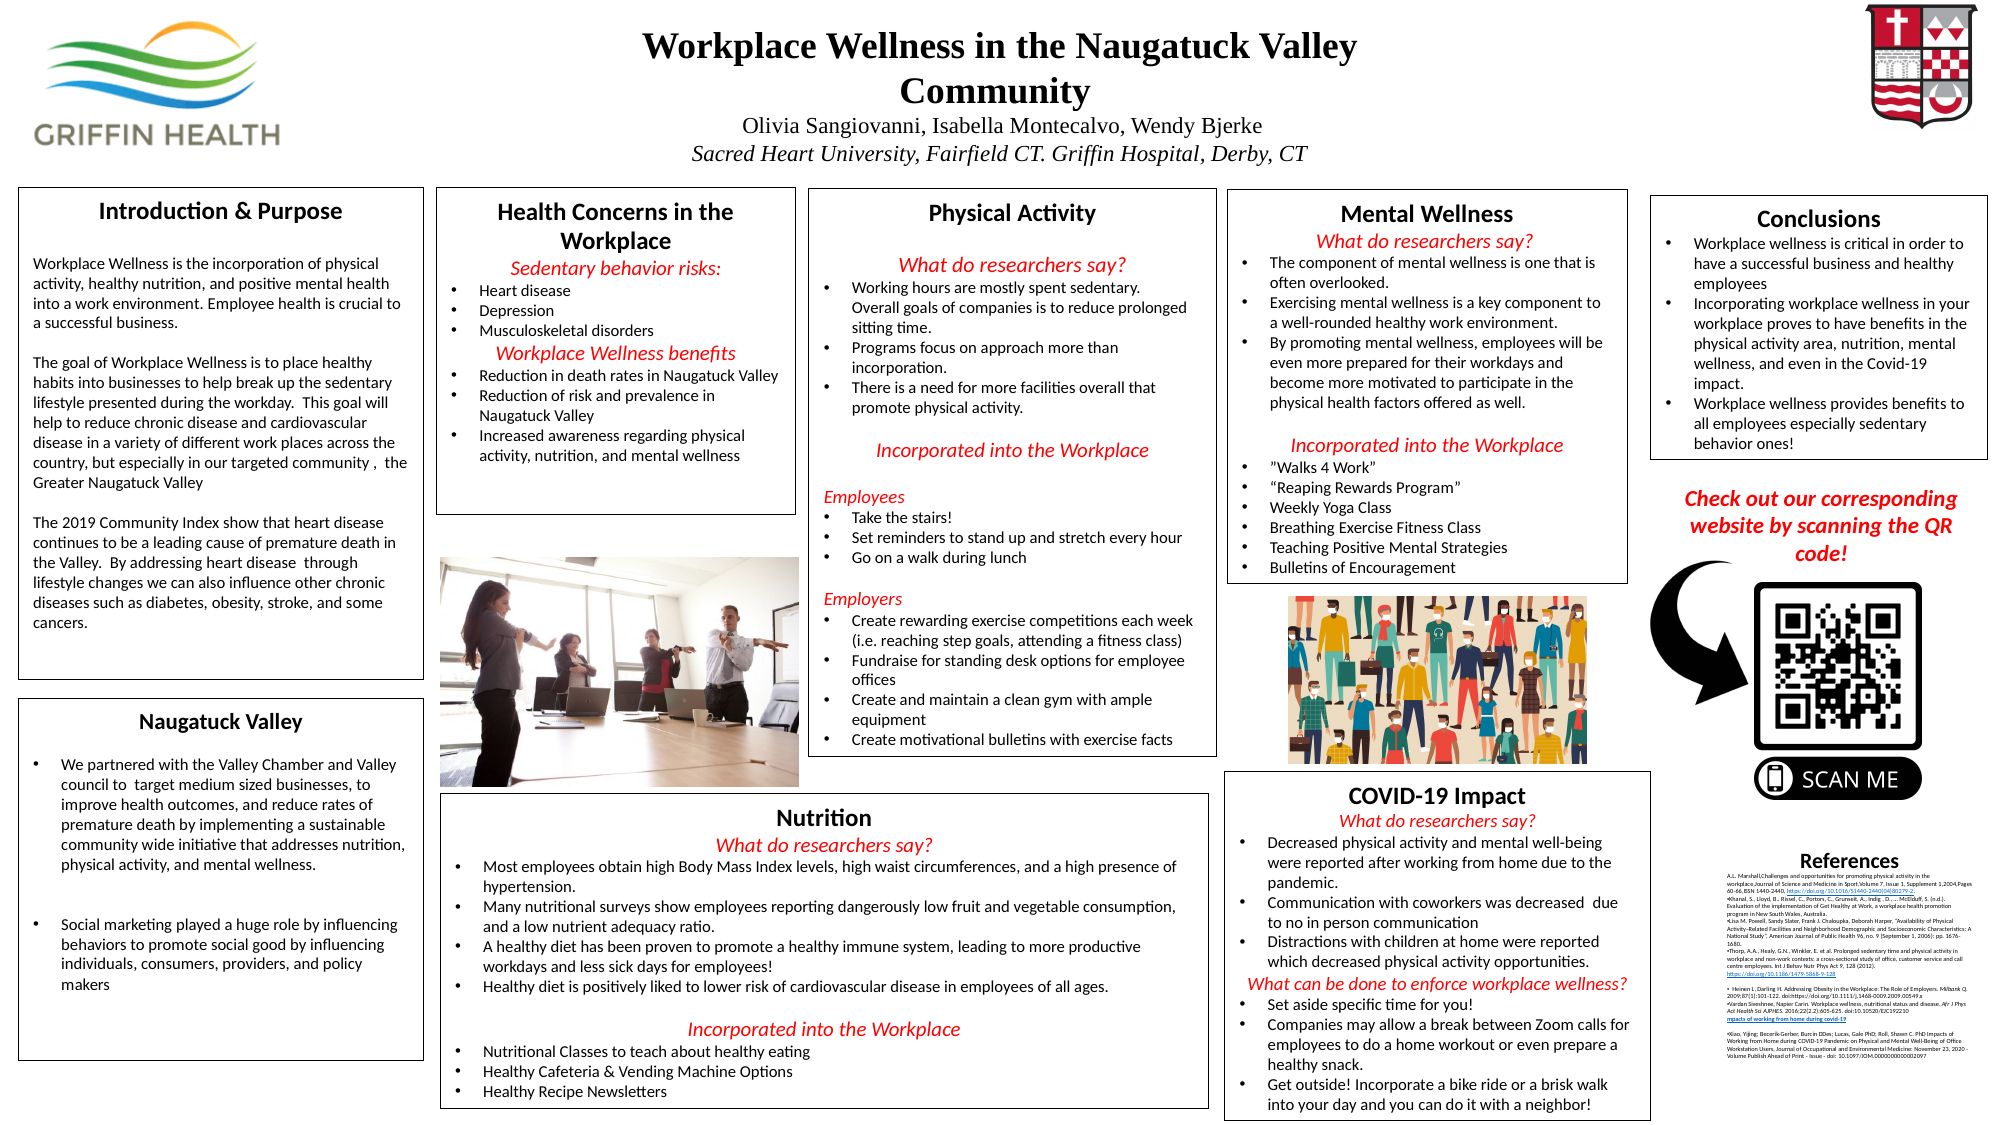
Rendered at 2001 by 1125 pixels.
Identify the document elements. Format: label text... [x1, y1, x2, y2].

text_box References A.L. Marshall,Challenges and opportunities for promoting physical activity in the workplace,Journal of Science and Medicine in Sport,Volume 7, Issue 1, Supplement 1,2004,Pages 60-66,ISSN 1440-2440, https://doi.org/10.1016/S1440-2440(04)80279-2. Khanal, S., Lloyd, B., Rissel, C., Portors, C., Grunseit, A., Indig , D., … McElduff, S. (n.d.). Evaluation of the implementation of Get Healthy at Work, a workplace health promotion program in New South Wales, Australia. Lisa M. Powell, Sandy Slater, Frank J. Chaloupka, Deborah Harper, “Availability of Physical Activity–Related Facilities and Neighborhood Demographic and Socioeconomic Characteristics: A National Study”, American Journal of Public Health 96, no. 9 (September 1, 2006): pp. 1676-1680. Thorp, A.A., Healy, G.N., Winkler, E. et al. Prolonged sedentary time and physical activity in workplace and non-work contexts: a cross-sectional study of office, customer service and call centre employees. Int J Behav Nutr Phys Act 9, 128 (2012). https://doi.org/10.1186/1479-5868-9-128 Heinen L, Darling H. Addressing Obesity in the Workplace: The Role of Employers. Milbank Q. 2009;87(1):101-122. doi:https://doi.org/10.1111/j.1468-0009.2009.00549.x Vardan Siveshnee, Napier Carin. Workplace wellness, nutritional status and disease. Afr J Phys Act Health Sci AJPHES. 2016;22(2.2):605-625. doi:10.10520/EJC192210mpacts of working from home during covid-19 Xiao, Yijing; Becerik-Gerber, Burcin DDes; Lucas, Gale PhD; Roll, Shawn C. PhD Impacts of Working from Home during COVID-19 Pandemic on Physical and Mental Well-Being of Office Workstation Users, Journal of Occupational and Environmental Medicine: November 23, 2020 - Volume Publish Ahead of Print - Issue - doi: 10.1097/JOM.0000000000002097 [1712, 839, 1988, 1073]
picture [1288, 596, 1587, 764]
text_box Conclusions Workplace wellness is critical in order to have a successful business and healthy employees Incorporating workplace wellness in your workplace proves to have benefits in the physical activity area, nutrition, mental wellness, and even in the Covid-19 impact. Workplace wellness provides benefits to all employees especially sedentary behavior ones! [1650, 195, 1988, 460]
text_box Check out our corresponding website by scanning the QR code! [1655, 476, 1988, 574]
text_box Physical Activity What do researchers say? Working hours are mostly spent sedentary. Overall goals of companies is to reduce prolonged sitting time. Programs focus on approach more than incorporation. There is a need for more facilities overall that promote physical activity. Incorporated into the Workplace Employees Take the stairs! Set reminders to stand up and stretch every hour Go on a walk during lunch Employers Create rewarding exercise competitions each week (i.e. reaching step goals, attending a fitness class) Fundraise for standing desk options for employee offices Create and maintain a clean gym with ample equipment Create motivational bulletins with exercise facts [808, 188, 1217, 757]
text_box Nutrition What do researchers say? Most employees obtain high Body Mass Index levels, high waist circumferences, and a high presence of hypertension. Many nutritional surveys show employees reporting dangerously low fruit and vegetable consumption, and a low nutrient adequacy ratio. A healthy diet has been proven to promote a healthy immune system, leading to more productive workdays and less sick days for employees! ​Healthy diet is positively liked to lower risk of cardiovascular disease in employees of all ages. Incorporated into the Workplace Nutritional Classes to teach about healthy eating Healthy Cafeteria & Vending Machine Options Healthy Recipe Newsletters [440, 793, 1209, 1109]
text_box Mental Wellness What do researchers say? The component of mental wellness is one that is often overlooked. ​Exercising mental wellness is a key component to a well-rounded healthy work environment. By promoting mental wellness, employees will be even more prepared for their workdays and become more motivated to participate in the physical health factors offered as well. ​ Incorporated into the Workplace ”Walks 4 Work” “Reaping Rewards Program” Weekly Yoga Class Breathing Exercise Fitness Class Teaching Positive Mental Strategies Bulletins of Encouragement [1227, 189, 1628, 584]
text_box Workplace Wellness in the Naugatuck Valley Community Olivia Sangiovanni, Isabella Montecalvo, Wendy Bjerke Sacred Heart University, Fairfield CT. Griffin Hospital, Derby, CT [590, 13, 1410, 174]
picture [1865, 0, 1978, 134]
text_box Naugatuck Valley We partnered with the Valley Chamber and Valley council to target medium sized businesses, to improve health outcomes, and reduce rates of premature death by implementing a sustainable community wide initiative that addresses nutrition, physical activity, and mental wellness. Social marketing played a huge role by influencing behaviors to promote social good by influencing individuals, consumers, providers, and policy makers [18, 698, 424, 1061]
text_box COVID-19 Impact What do researchers say? Decreased physical activity and mental well-being were reported after working from home due to the pandemic. Communication with coworkers was decreased due to no in person communication Distractions with children at home were reported which decreased physical activity opportunities. What can be done to enforce workplace wellness? Set aside specific time for you! Companies may allow a break between Zoom calls for employees to do a home workout or even prepare a healthy snack. Get outside! Incorporate a bike ride or a brisk walk into your day and you can do it with a neighbor! [1224, 771, 1651, 1121]
picture [22, 13, 291, 150]
text_box Health Concerns in the Workplace Sedentary behavior risks: Heart disease Depression Musculoskeletal disorders Workplace Wellness benefits Reduction in death rates in Naugatuck Valley Reduction of risk and prevalence in Naugatuck Valley Increased awareness regarding physical activity, nutrition, and mental wellness [436, 187, 796, 515]
text_box Introduction & Purpose Workplace Wellness is the incorporation of physical activity, healthy nutrition, and positive mental health into a work environment. Employee health is crucial to a successful business. The goal of Workplace Wellness is to place healthy habits into businesses to help break up the sedentary lifestyle presented during the workday. This goal will help to reduce chronic disease and cardiovascular disease in a variety of different work places across the country, but especially in our targeted community , the Greater Naugatuck Valley The 2019 Community Index show that heart disease continues to be a leading cause of premature death in the Valley. By addressing heart disease through lifestyle changes we can also influence other chronic diseases such as diabetes, obesity, stroke, and some cancers. [18, 187, 424, 680]
picture [1603, 529, 1922, 800]
picture [440, 557, 799, 787]
